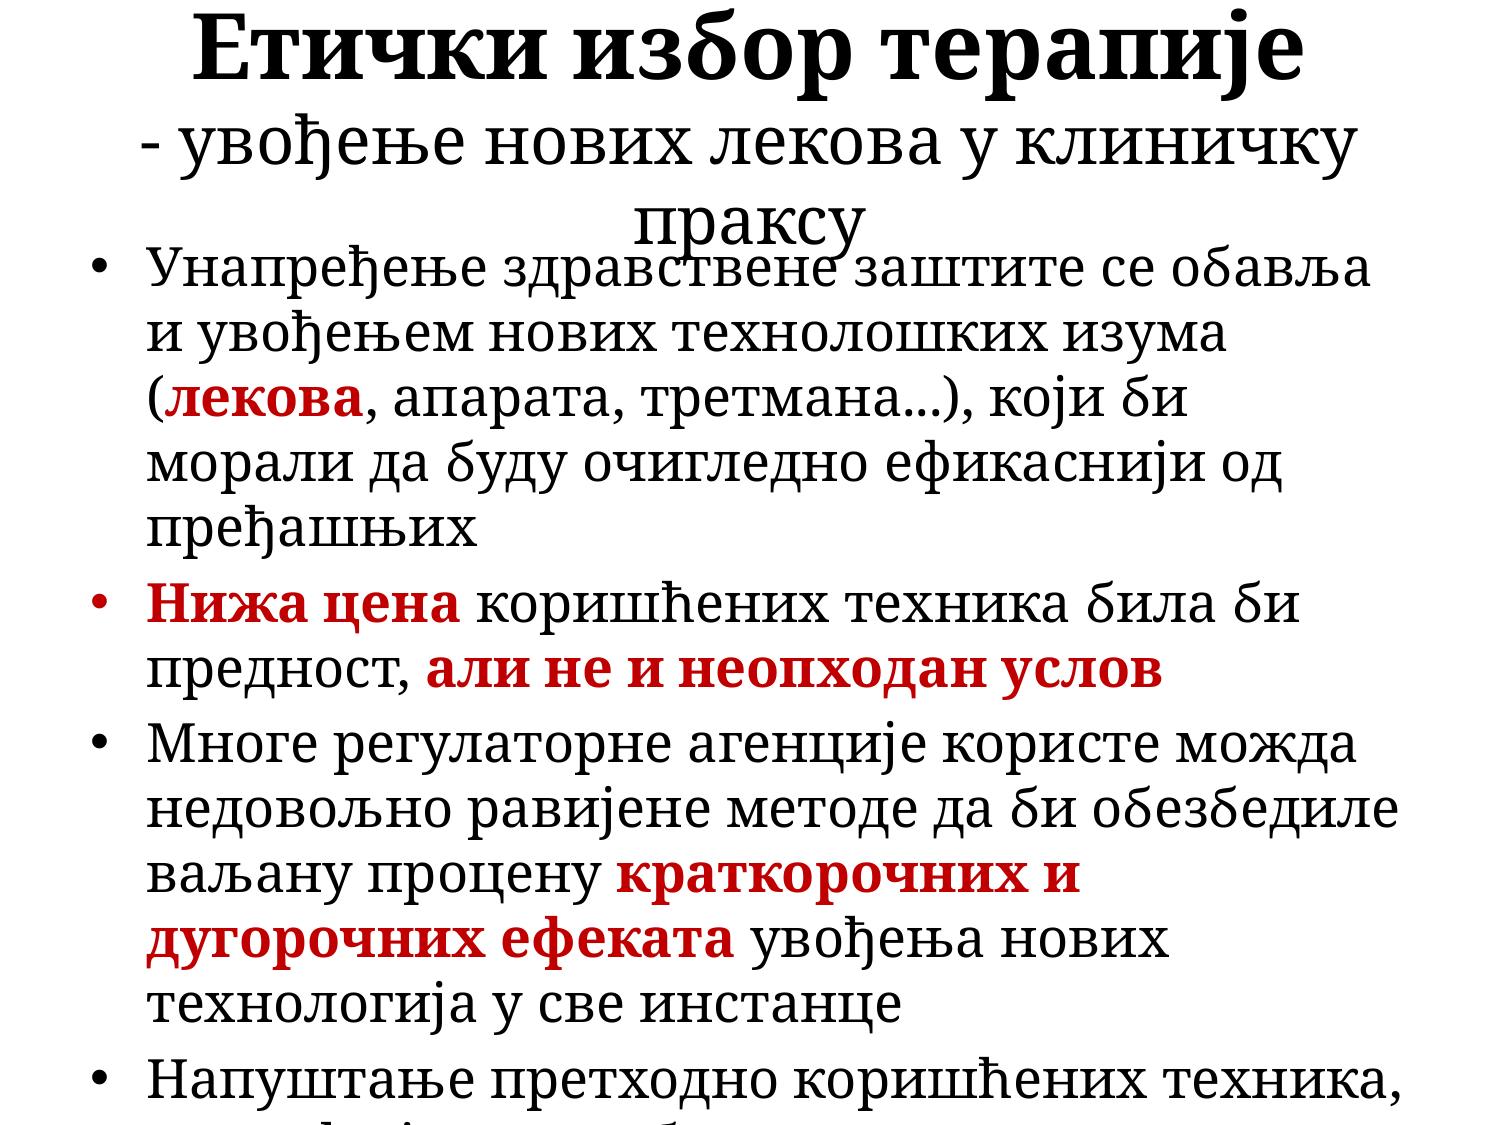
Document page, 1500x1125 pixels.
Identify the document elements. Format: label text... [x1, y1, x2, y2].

title Етички избор терапије - увођење нових лекова у клиничку праксу [74, 44, 1426, 201]
list Унапређење здравствене заштите се обавља и увођењем нових технолошких изума (лекова, апарата, третмана...), који би морали да буду очигледно ефикаснији од пређашњих Нижа цена коришћених техника била би предност, али не и неопходан услов Многе регулаторне агенције користе можда недовољно равијене методе да би обезбедиле ваљану процену краткорочних и дугорочних ефеката увођења нових технологија у све инстанце Напуштање претходно коришћених техника, а могућа je употребa застарелих лекова за лечење сиромашног дела становништва [74, 224, 1426, 1006]
